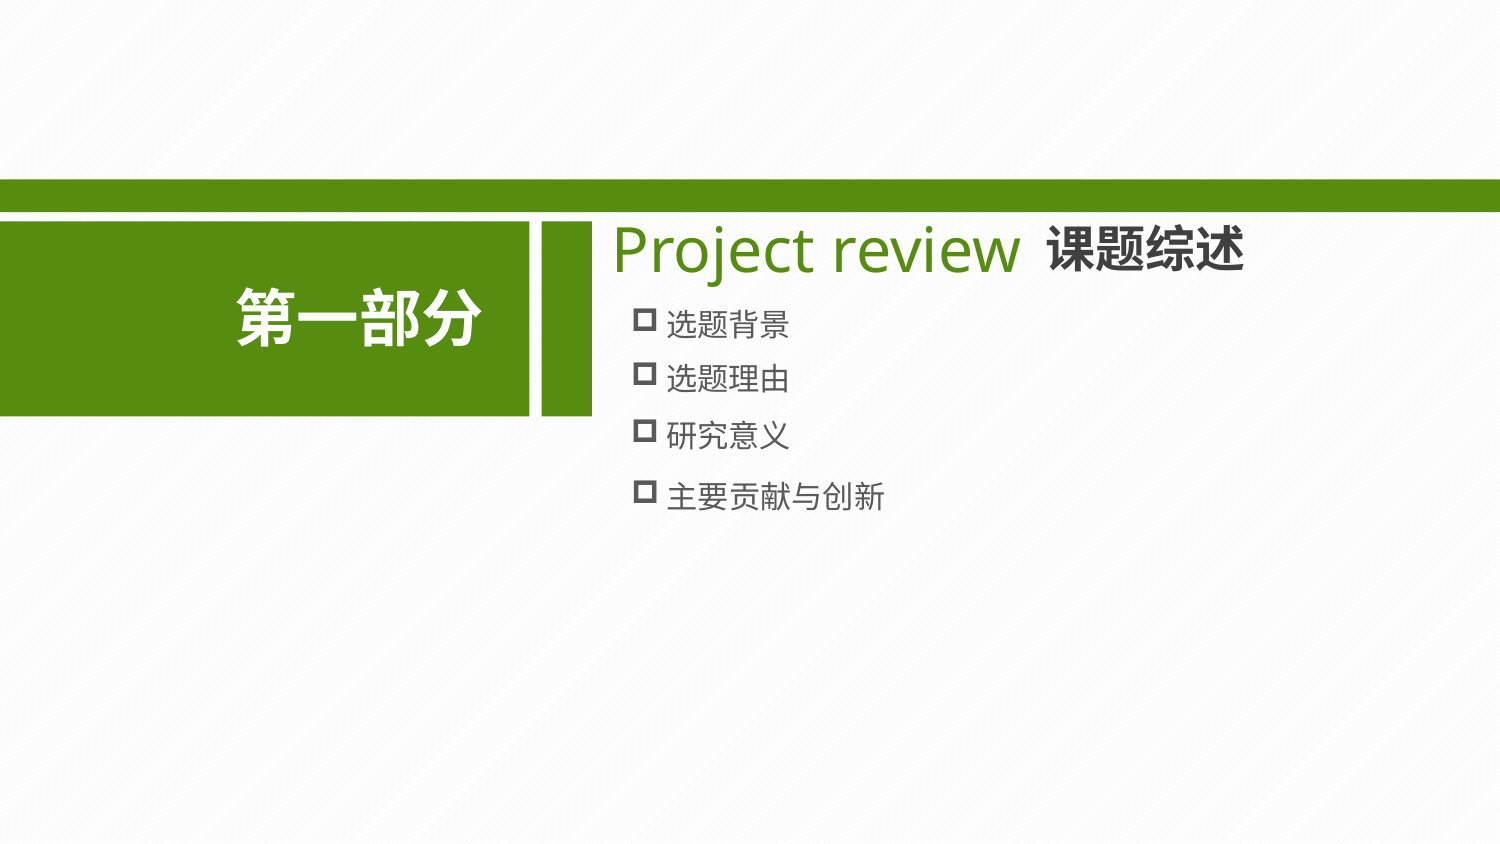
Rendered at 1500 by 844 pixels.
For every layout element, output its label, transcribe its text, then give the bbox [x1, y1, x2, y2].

text_box [0, 219, 532, 418]
text_box 第一部分 [223, 272, 496, 359]
text_box 研究意义 [619, 410, 803, 460]
text_box 主要贡献与创新 [620, 471, 897, 521]
text_box 选题理由 [619, 353, 803, 402]
text_box 选题背景 [619, 300, 803, 349]
text_box [0, 177, 1500, 214]
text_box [618, 204, 1259, 292]
text_box [540, 219, 594, 418]
